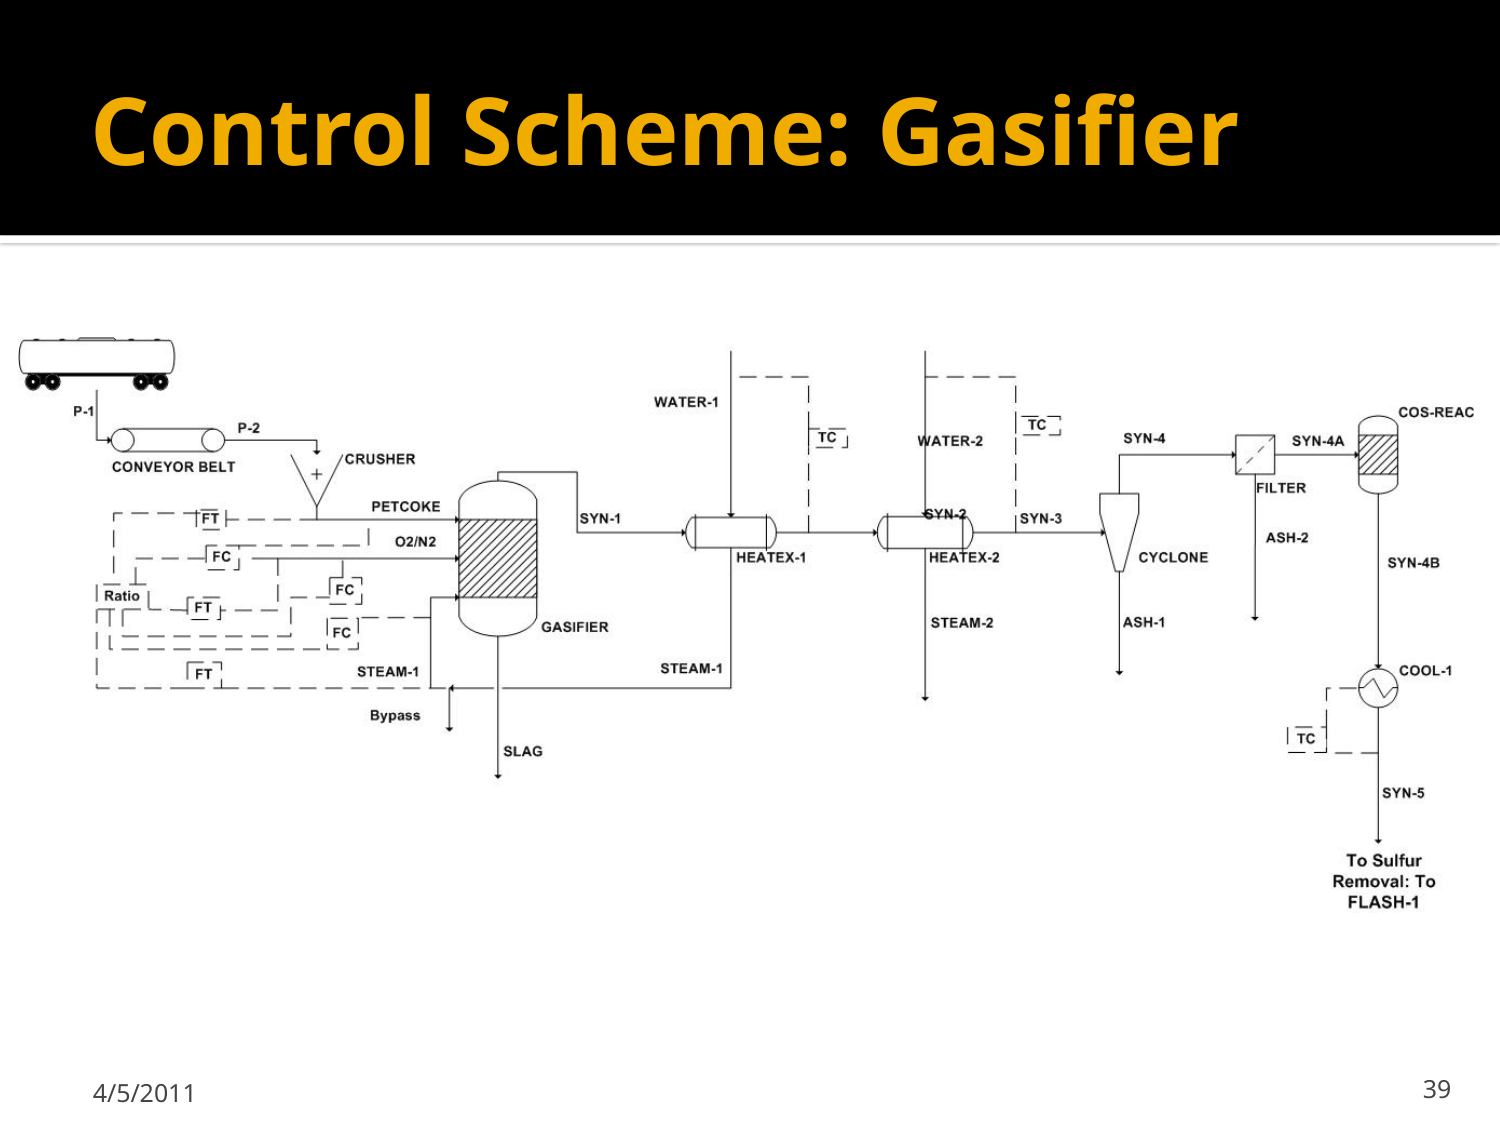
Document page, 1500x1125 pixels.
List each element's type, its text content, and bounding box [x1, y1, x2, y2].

title Control Scheme: Gasifier [75, 25, 1425, 231]
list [18, 337, 1475, 913]
slide_number 39 [1345, 1062, 1467, 1108]
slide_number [75, 1062, 425, 1108]
